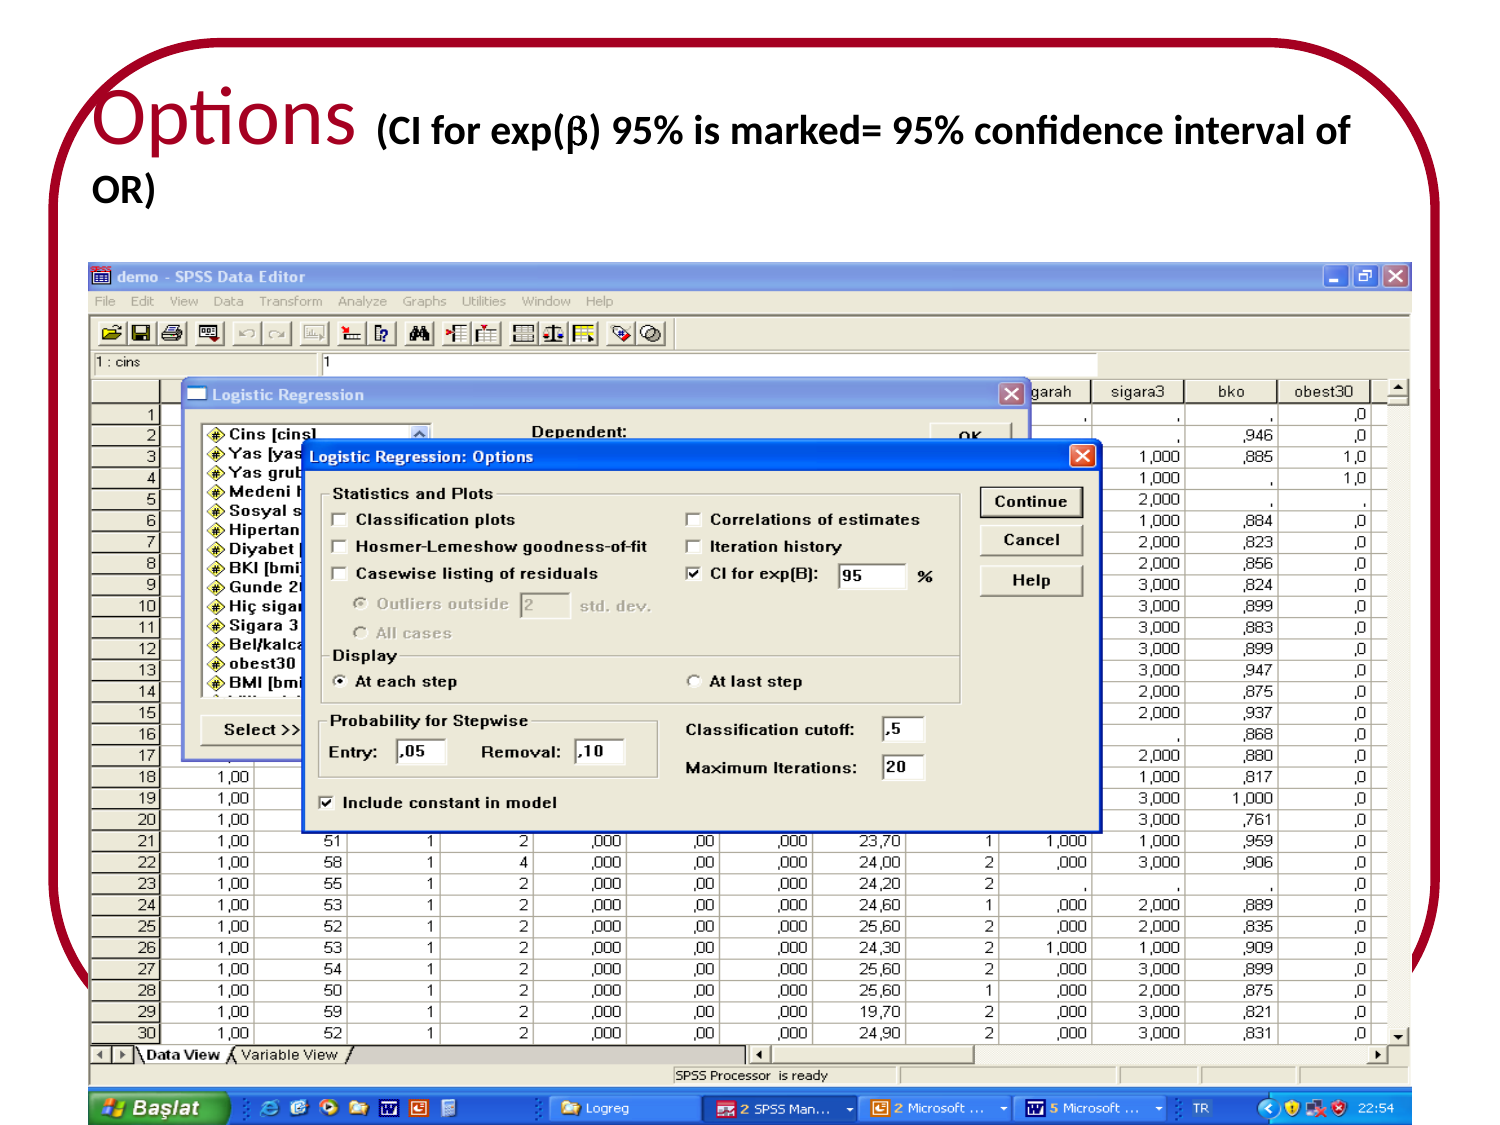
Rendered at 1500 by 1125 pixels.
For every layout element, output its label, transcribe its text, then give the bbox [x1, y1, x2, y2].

title Options (CI for exp() 95% is marked= 95% confidence interval of OR) [76, 42, 1428, 231]
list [88, 262, 1412, 1125]
